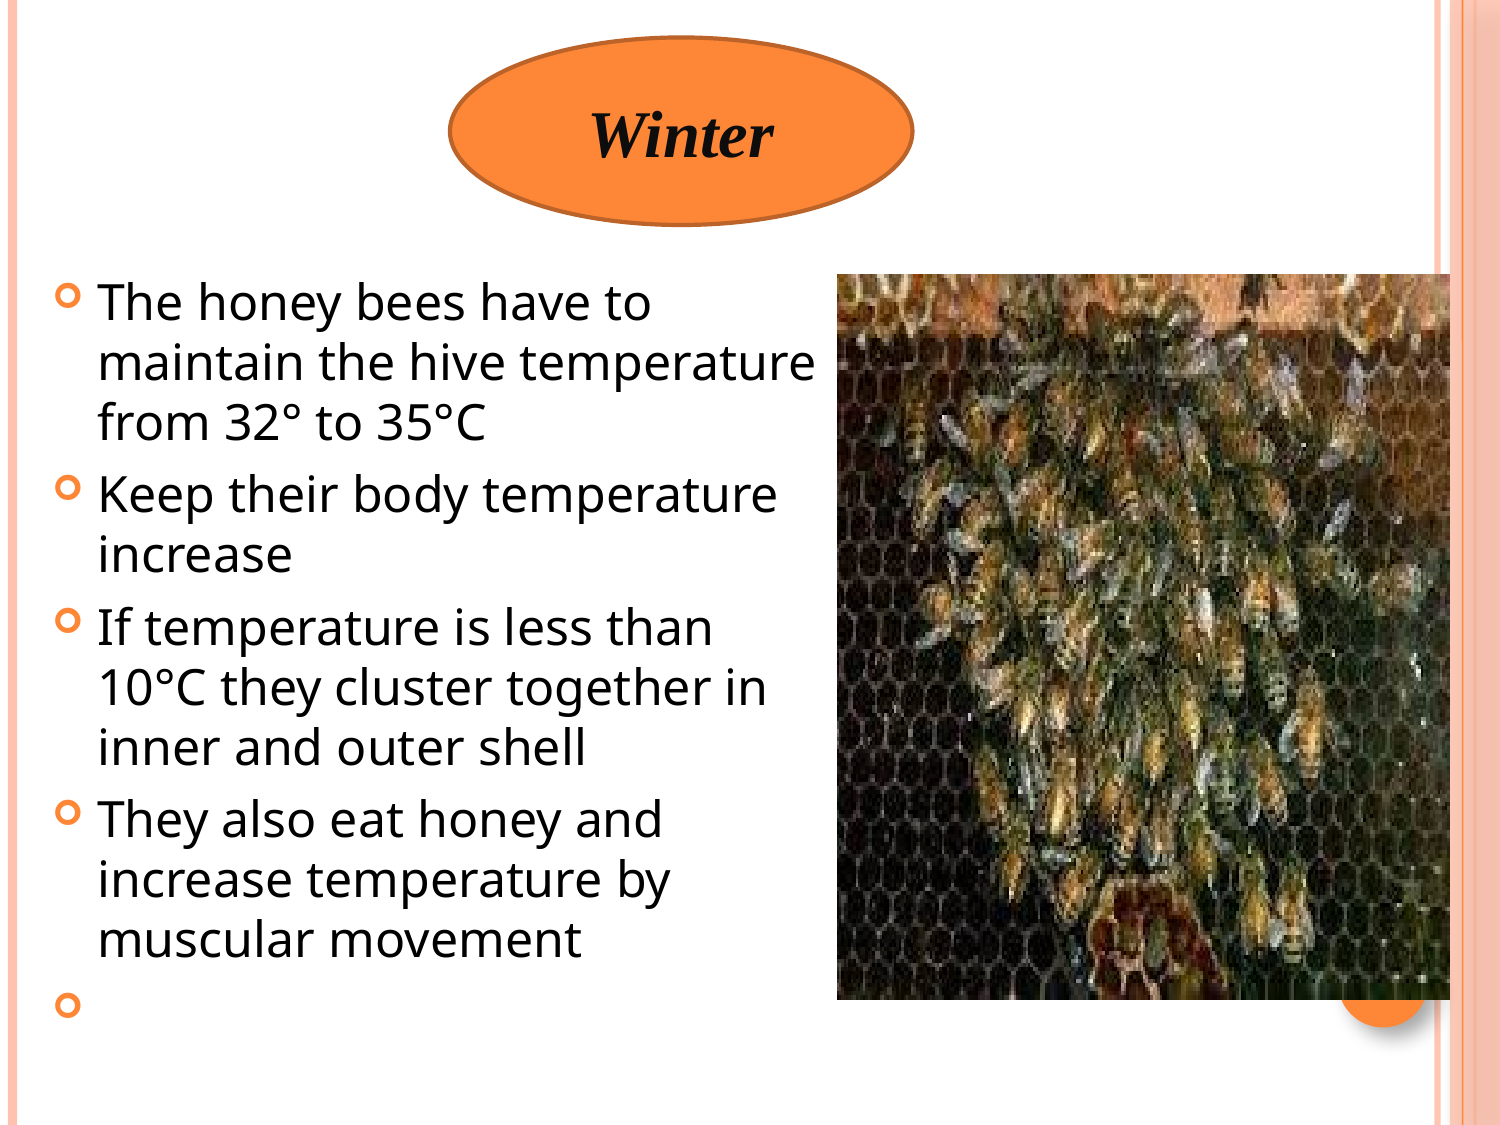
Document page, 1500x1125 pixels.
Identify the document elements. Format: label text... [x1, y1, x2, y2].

picture [837, 274, 1451, 1001]
text_box Winter [447, 35, 915, 228]
list The honey bees have to maintain the hive temperature from 32° to 35°C Keep their body temperature increase If temperature is less than 10°C they cluster together in inner and outer shell They also eat honey and increase temperature by muscular movement [37, 262, 850, 1062]
